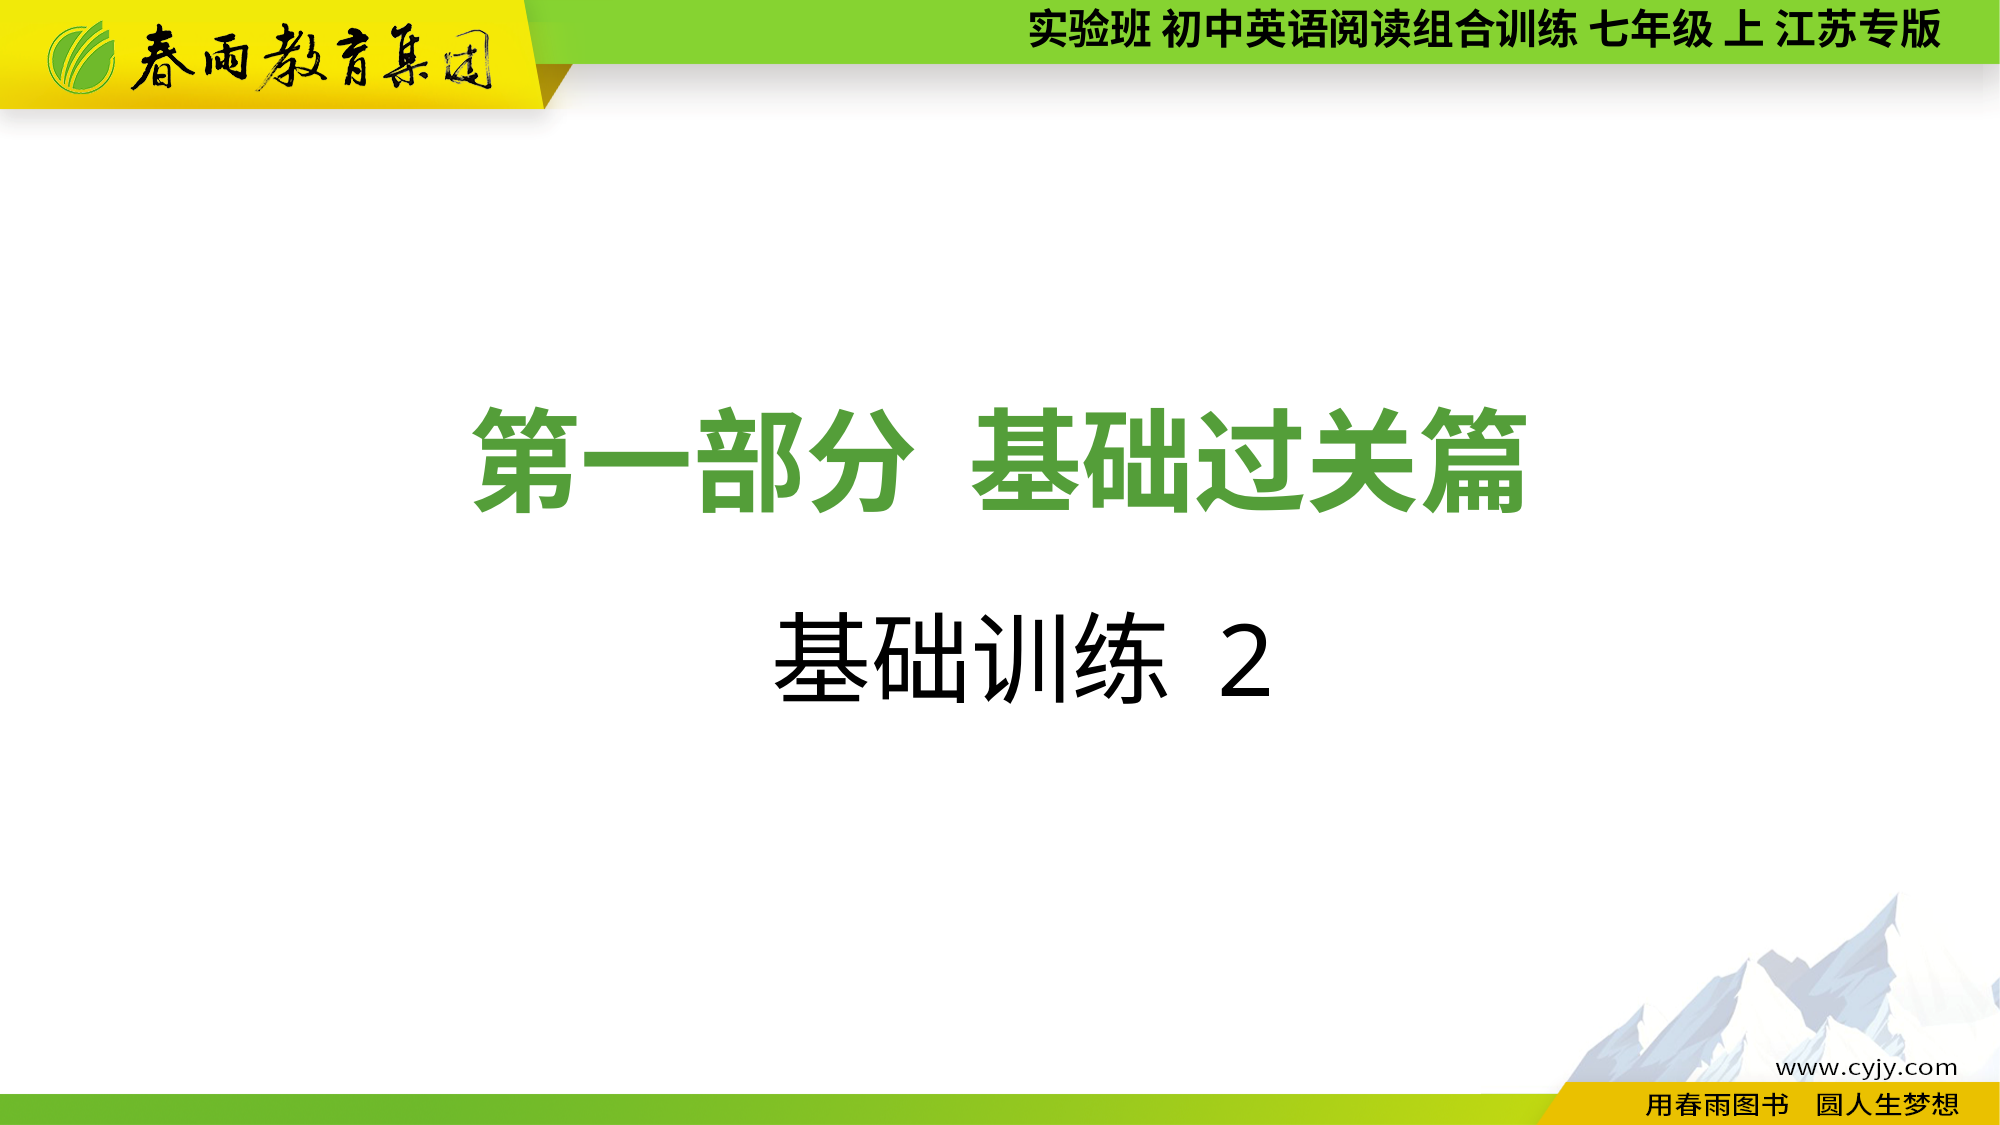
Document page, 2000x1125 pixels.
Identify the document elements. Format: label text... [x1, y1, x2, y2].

text_box 第一部分 基础过关篇 [54, 316, 1946, 528]
picture [0, 0, 2000, 1125]
text_box 基础训练 2 [54, 528, 1946, 724]
